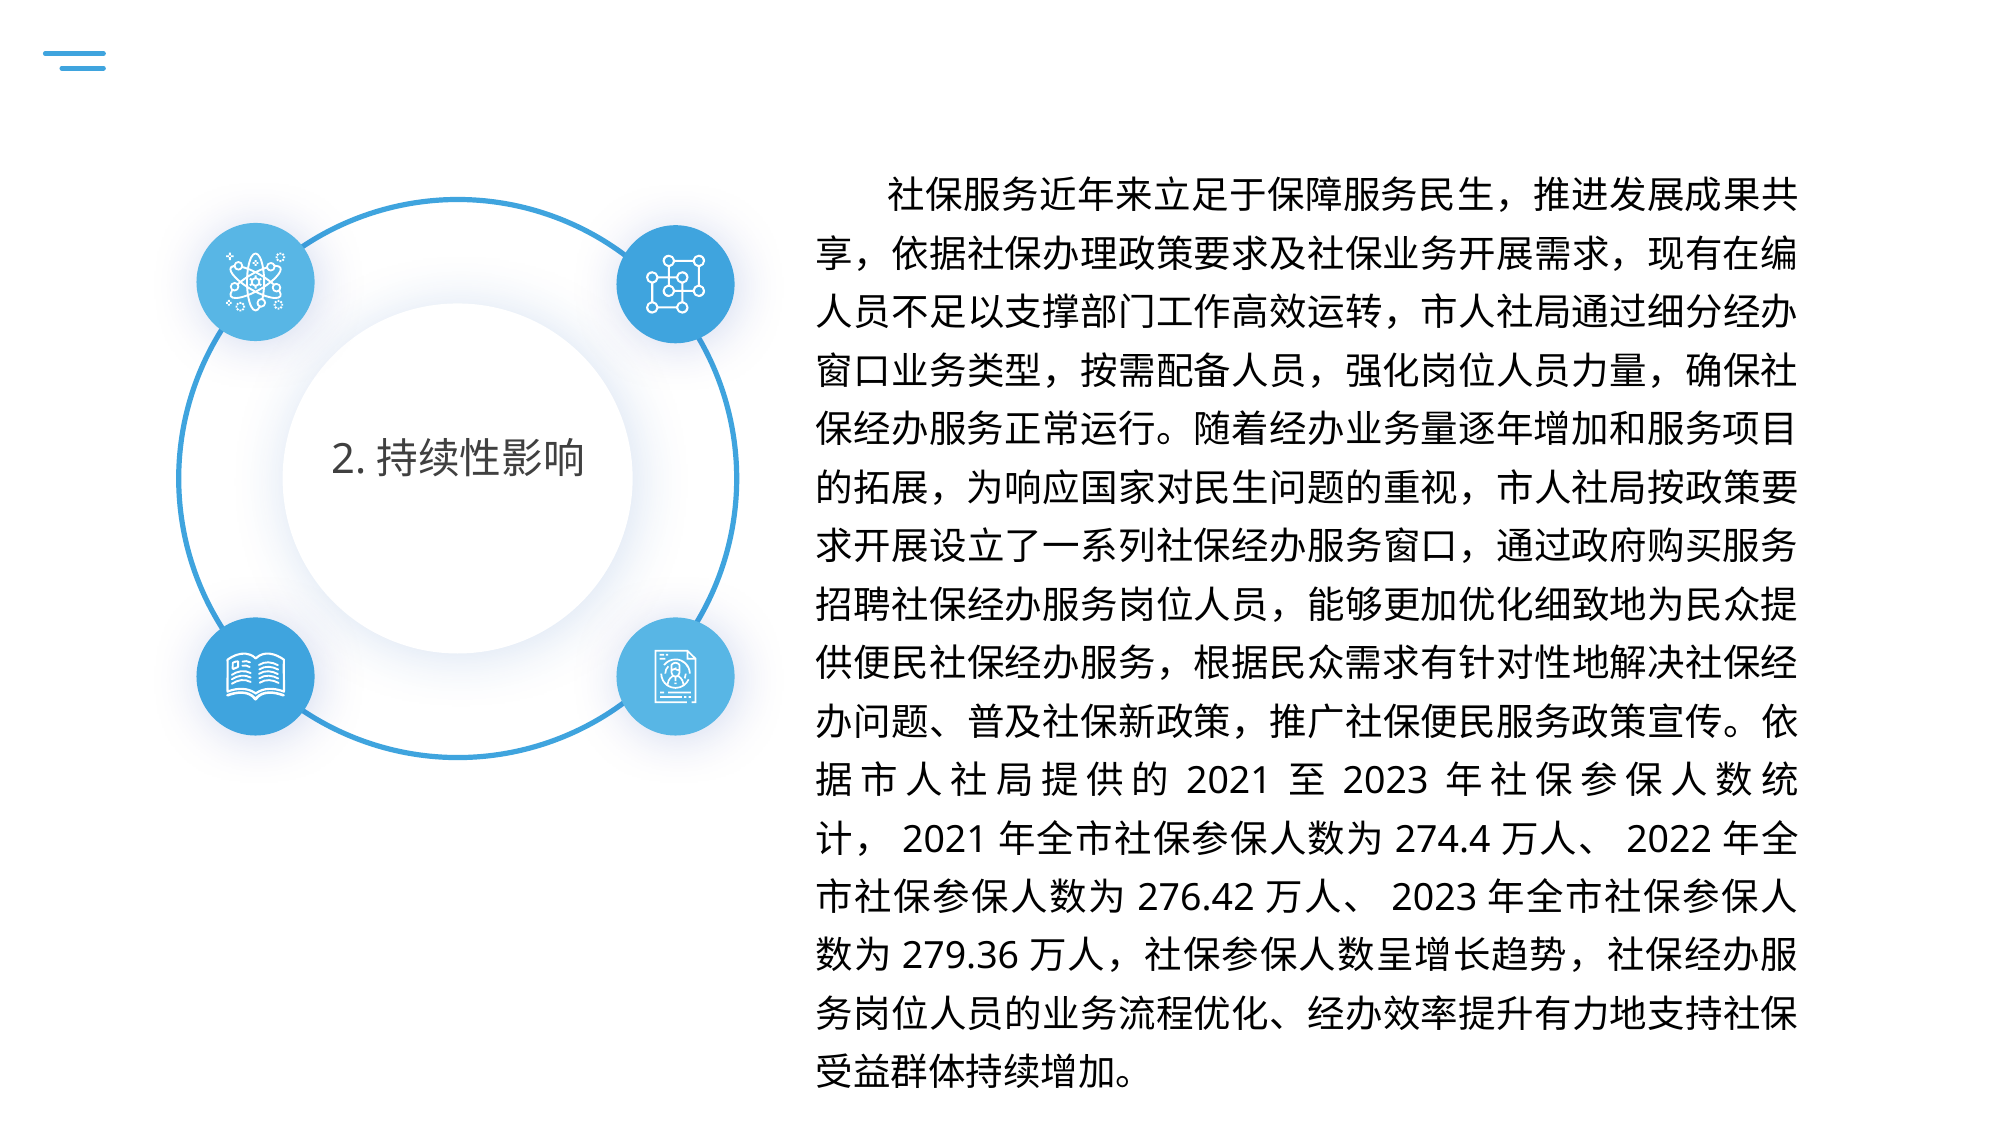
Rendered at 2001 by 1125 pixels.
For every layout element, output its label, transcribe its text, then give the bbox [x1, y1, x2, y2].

text_box [226, 299, 232, 306]
text_box 2.持续性影响 [316, 424, 605, 490]
text_box [275, 252, 286, 263]
text_box [195, 221, 316, 343]
text_box [226, 652, 286, 701]
text_box [615, 616, 736, 737]
text_box [615, 224, 736, 345]
text_box [326, 632, 608, 759]
text_box [654, 649, 697, 704]
text_box [177, 348, 293, 616]
text_box [623, 361, 738, 607]
text_box 社保服务近年来立足于保障服务民生，推进发展成果共享，依据社保办理政策要求及社保业务开展需求，现有在编人员不足以支撑部门工作高效运转，市人社局通过细分经办窗口业务类型，按需配备人员，强化岗位人员力量，确保社保经办服务正常运行。随着经办业务量逐年增加和服务项目的拓展，为响应国家对民生问题的重视，市人社局按政策要求开展设立了一系列社保经办服务窗口，通过政府购买服务招聘社保经办服务岗位人员，能够更加优化细致地为民众提供便民社保经办服务，根据民众需求有针对性地解决社保经办问题、普及社保新政策，推广社保便民服务政策宣传。依据市人社局提供的2021至2023年社保参保人数统计，2021年全市社保参保人数为274.4万人、2022年全市社保参保人数为276.42万人、2023年全市社保参保人数为279.36万人，社保参保人数呈增长趋势，社保经办服务岗位人员的业务流程优化、经办效率提升有力地支持社保受益群体持续增加。‌ [800, 150, 1814, 939]
text_box [281, 302, 634, 655]
text_box [226, 252, 234, 261]
text_box [229, 252, 284, 312]
text_box [320, 198, 613, 331]
text_box [195, 616, 316, 737]
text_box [45, 53, 104, 69]
text_box [646, 254, 706, 314]
